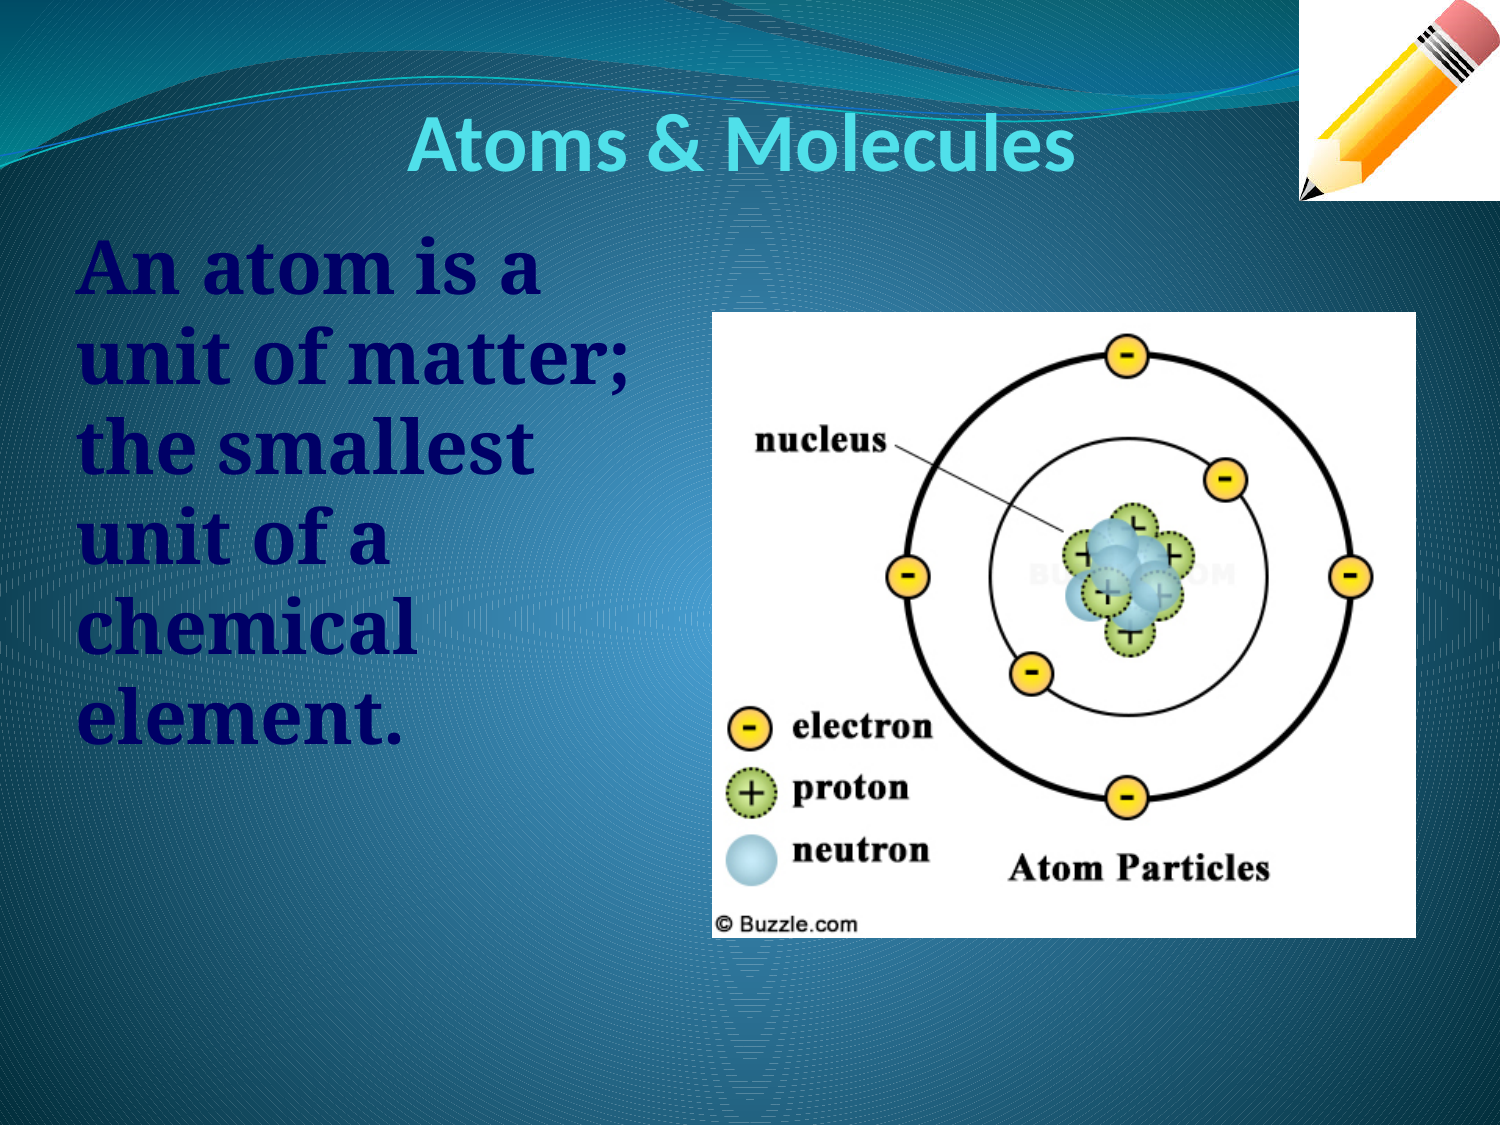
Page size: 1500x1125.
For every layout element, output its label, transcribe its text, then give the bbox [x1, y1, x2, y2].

picture [1298, 0, 1500, 201]
picture [712, 312, 1416, 938]
title Atoms & Molecules [99, 87, 1388, 288]
subtitle An atom is a unit of matter; the smallest unit of a chemical element. [75, 212, 663, 500]
